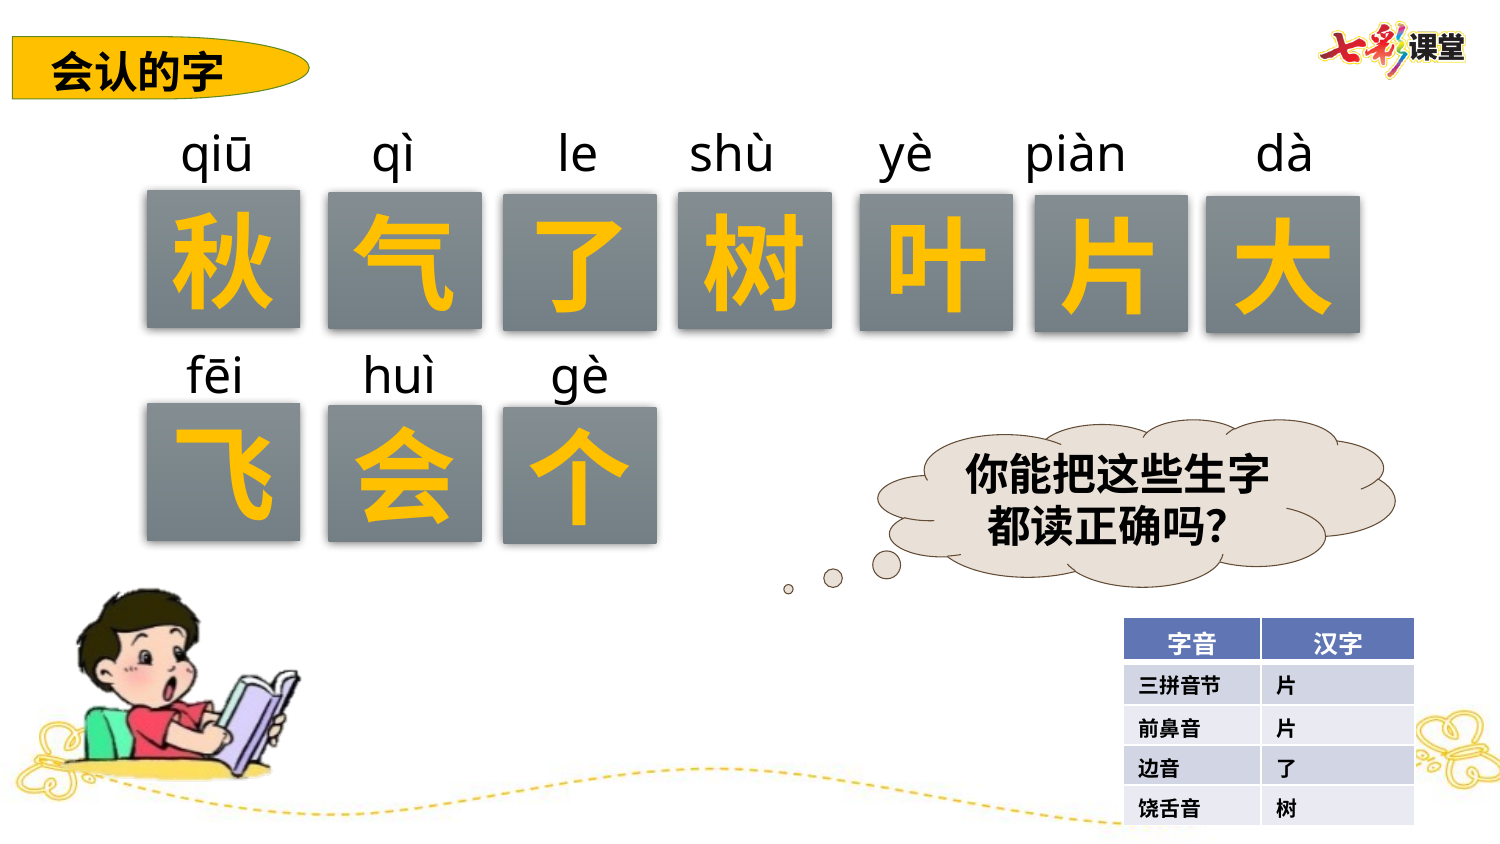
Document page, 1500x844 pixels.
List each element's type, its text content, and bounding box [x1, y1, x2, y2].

table_cell 饶舌音 [1124, 786, 1260, 825]
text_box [0, 36, 310, 106]
text_box 飞 [147, 403, 301, 541]
text_box 大 [1206, 196, 1360, 333]
table_cell 了 [1262, 746, 1414, 784]
table_cell 边音 [1124, 746, 1260, 784]
table_cell 树 [1262, 786, 1414, 825]
table_header 字音 [1124, 618, 1260, 659]
text_box fēi huì gè [174, 338, 975, 410]
text_box 叶 [859, 194, 1013, 331]
text_box 你能把这些生字都读正确吗？ [876, 418, 1397, 589]
text_box 秋 [147, 190, 301, 328]
table_cell 片 [1262, 706, 1414, 744]
table_header 汉字 [1262, 618, 1414, 659]
text_box 了 [503, 194, 657, 331]
text_box 你能把这些生字都读正确吗？ [871, 549, 902, 580]
table_cell 前鼻音 [1124, 706, 1260, 744]
text_box 个 [503, 410, 657, 544]
table_cell 片 [1262, 665, 1414, 704]
text_box qiū qì le shù yè piàn dà [168, 115, 1500, 187]
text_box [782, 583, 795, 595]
text_box 你能把这些生字都读正确吗？ [822, 567, 844, 589]
text_box 会 [328, 410, 482, 542]
table_cell 三拼音节 [1124, 665, 1260, 704]
text_box 片 [1034, 195, 1188, 332]
picture [0, 0, 1500, 844]
text_box 气 [328, 192, 482, 329]
text_box 树 [678, 192, 832, 329]
